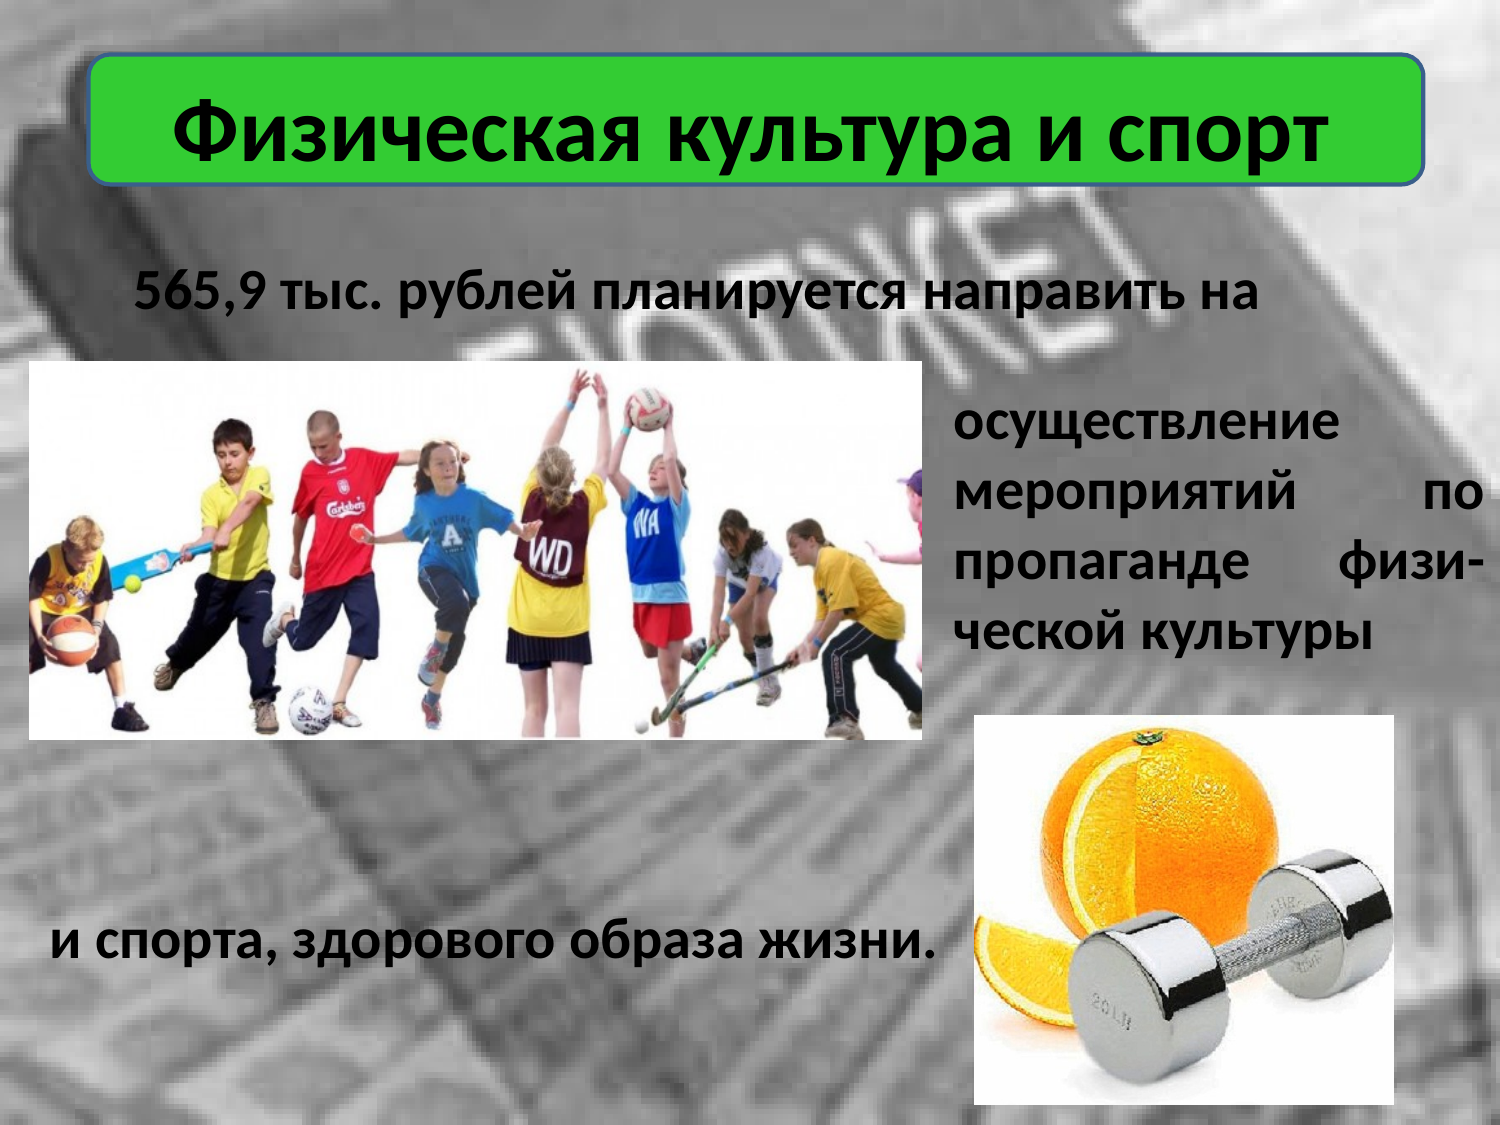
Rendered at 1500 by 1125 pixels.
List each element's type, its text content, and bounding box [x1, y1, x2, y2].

text_box осуществление мероприятий по пропаганде физи-ческой культуры [938, 373, 1500, 669]
text_box [0, 0, 1500, 1125]
text_box и спорта, здорового образа жизни. [34, 893, 954, 978]
text_box 565,9 тыс. рублей планируется направить на [119, 243, 1276, 329]
title Физическая культура и спорт [76, 30, 1427, 219]
picture [974, 715, 1394, 1105]
picture [29, 361, 922, 740]
